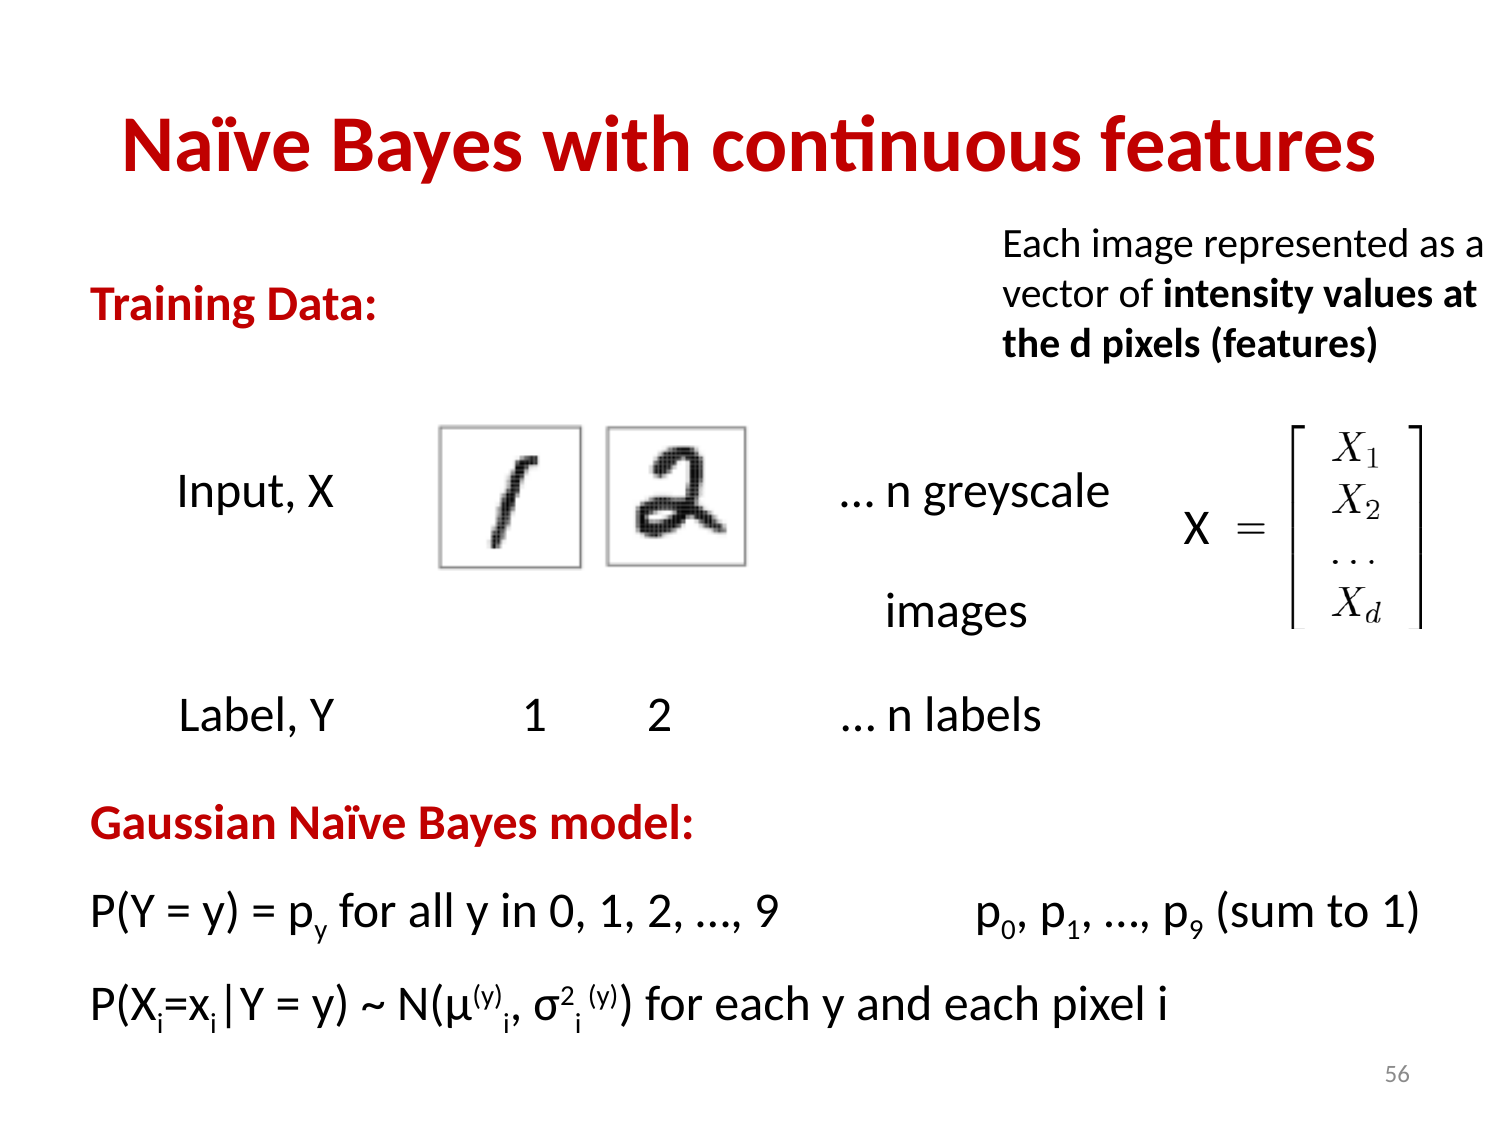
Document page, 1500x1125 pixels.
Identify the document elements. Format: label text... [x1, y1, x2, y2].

text_box Training Data: Gaussian Naïve Bayes model: [74, 262, 1425, 868]
picture [437, 421, 592, 572]
text_box … n greyscale images [824, 449, 1138, 645]
text_box Label, Y [163, 674, 350, 749]
text_box 1 [506, 674, 562, 749]
title Naïve Bayes with continuous features [75, 45, 1425, 233]
text_box … n labels [826, 674, 1057, 749]
text_box Input, X [161, 449, 349, 525]
text_box X [1168, 486, 1225, 562]
text_box 2 [632, 674, 688, 749]
picture [599, 424, 751, 572]
text_box P(Y = y) = py for all y in 0, 1, 2, …, 9 p0, p1, …, p9 (sum to 1) P(Xi=xi|Y = y) ~ N(μ(y)i, σ2i (y)) for each y and each pixel i [73, 868, 1452, 1048]
text_box Each image represented as a vector of intensity values at the d pixels (features) [987, 208, 1500, 374]
picture [1237, 424, 1423, 630]
slide_number 56 [1074, 1048, 1425, 1103]
